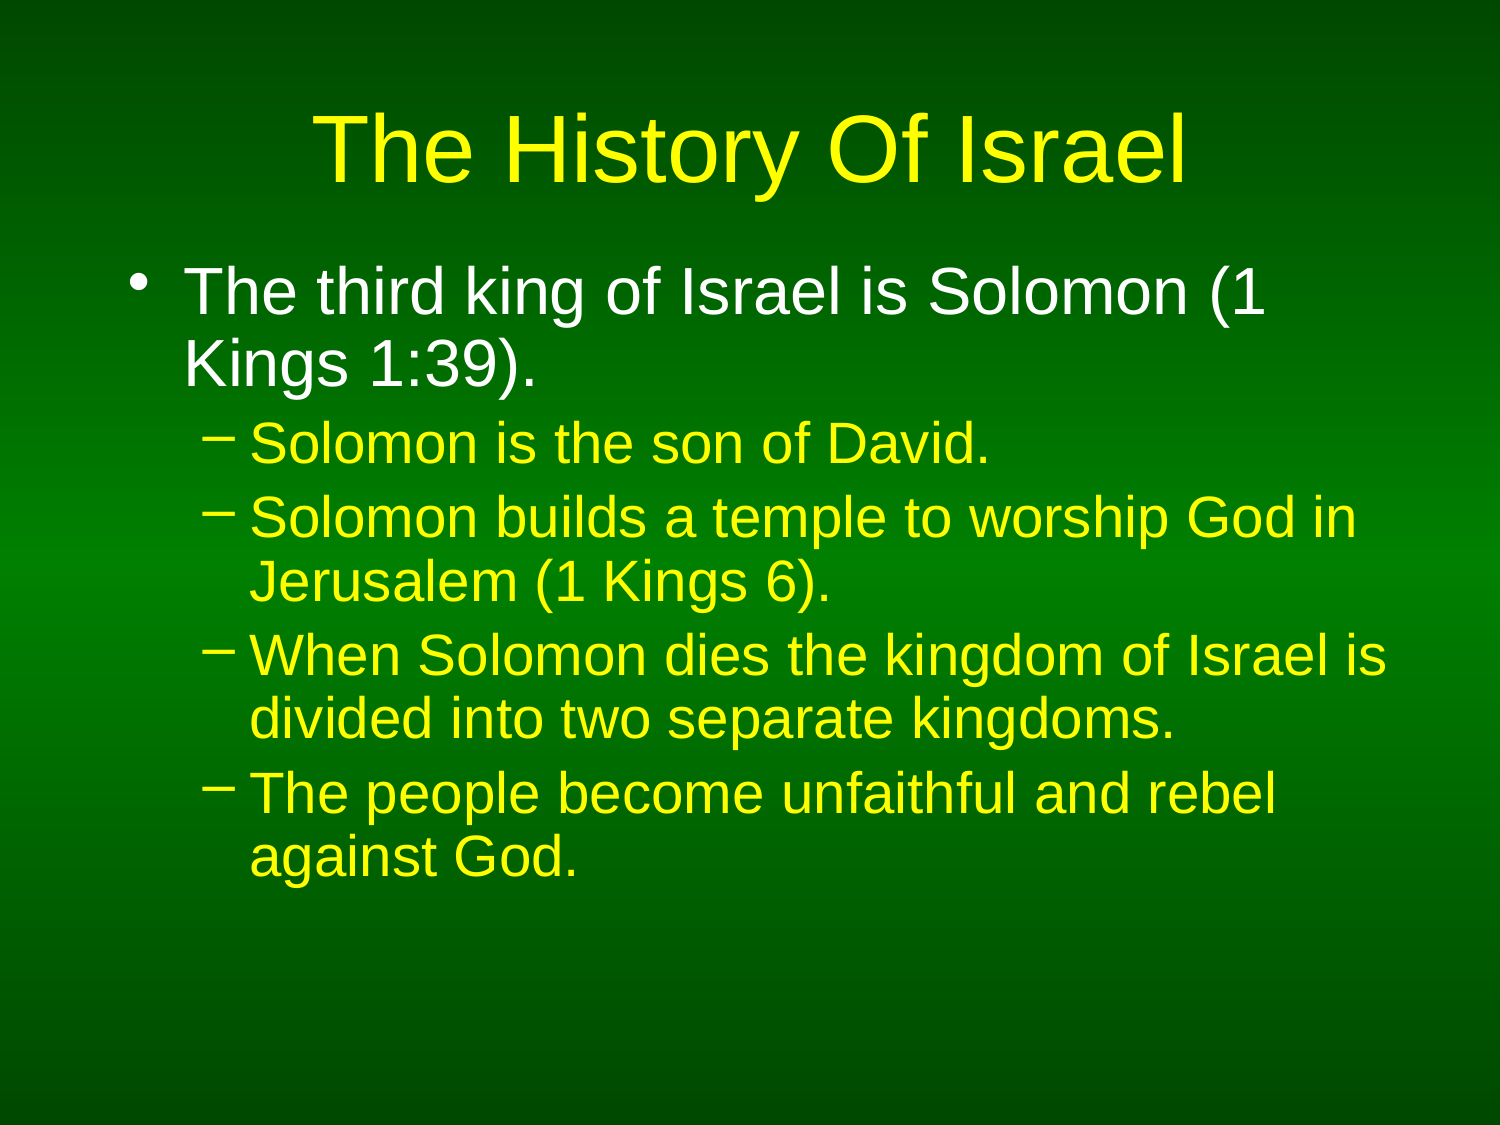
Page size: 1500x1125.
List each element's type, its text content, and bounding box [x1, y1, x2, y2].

title The History Of Israel [37, 50, 1463, 238]
list The third king of Israel is Solomon (1 Kings 1:39). Solomon is the son of David. Solomon builds a temple to worship God in Jerusalem (1 Kings 6). When Solomon dies the kingdom of Israel is divided into two separate kingdoms. The people become unfaithful and rebel against God. [112, 249, 1438, 938]
